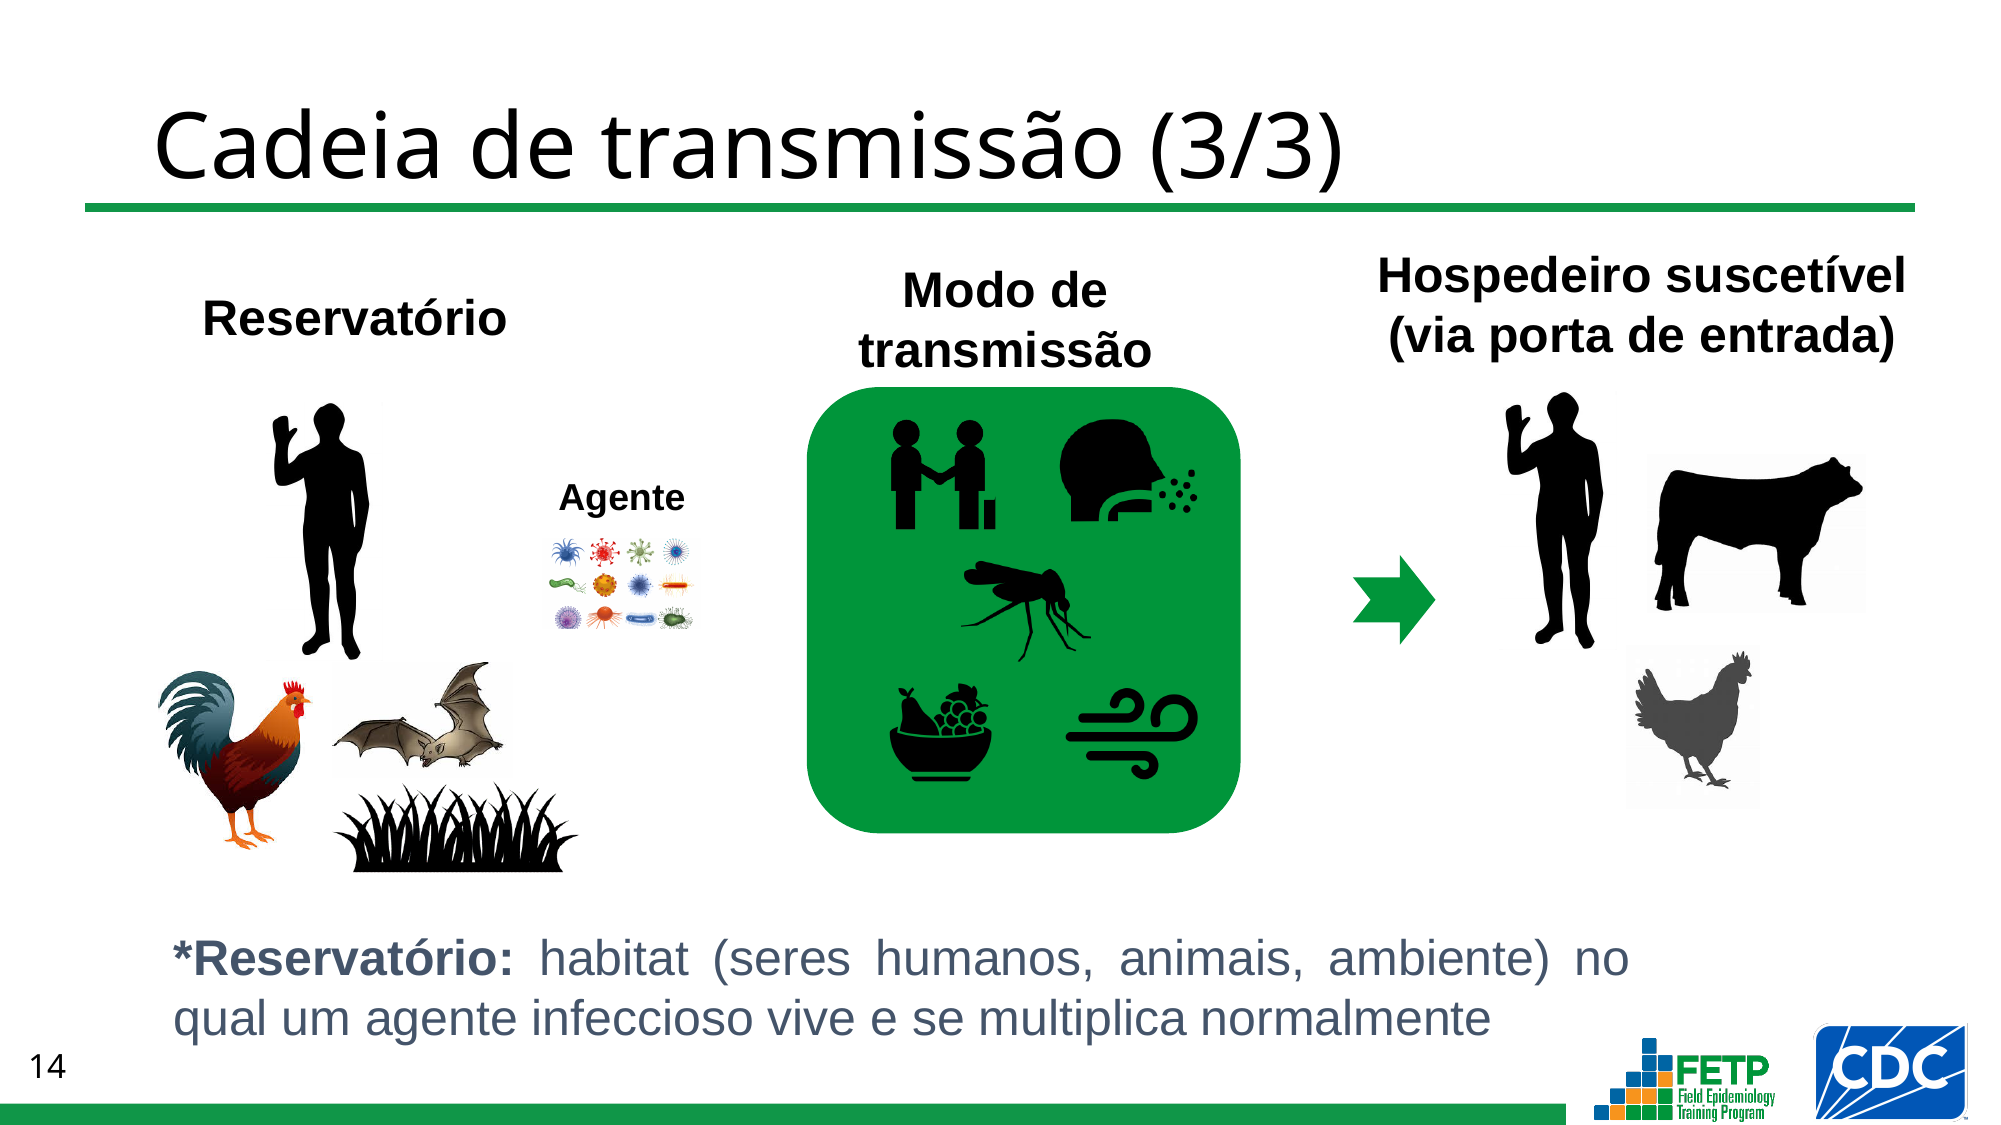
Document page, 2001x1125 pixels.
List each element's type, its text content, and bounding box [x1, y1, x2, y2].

title Cadeia de transmissão (3/3) [137, 75, 1863, 207]
picture [1594, 1038, 1775, 1122]
text_box Agente [528, 465, 716, 526]
text_box [287, 139, 1688, 1110]
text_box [1499, 391, 1866, 809]
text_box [884, 394, 1207, 809]
picture [158, 671, 313, 850]
text_box [1352, 554, 1436, 645]
picture [266, 402, 384, 661]
text_box Hospedeiro suscetível (via porta de entrada) [1358, 235, 1927, 371]
picture [877, 407, 996, 538]
picture [1813, 1023, 1968, 1122]
picture [542, 538, 701, 629]
picture [323, 662, 586, 881]
text_box Reservatório [180, 277, 531, 353]
text_box [806, 387, 1241, 834]
text_box *Reservatório: habitat (seres humanos, animais, ambiente) no qual um agente infeccioso vive e se multiplica normalmente [158, 917, 1646, 1053]
text_box Modo de transmissão [818, 249, 1194, 385]
